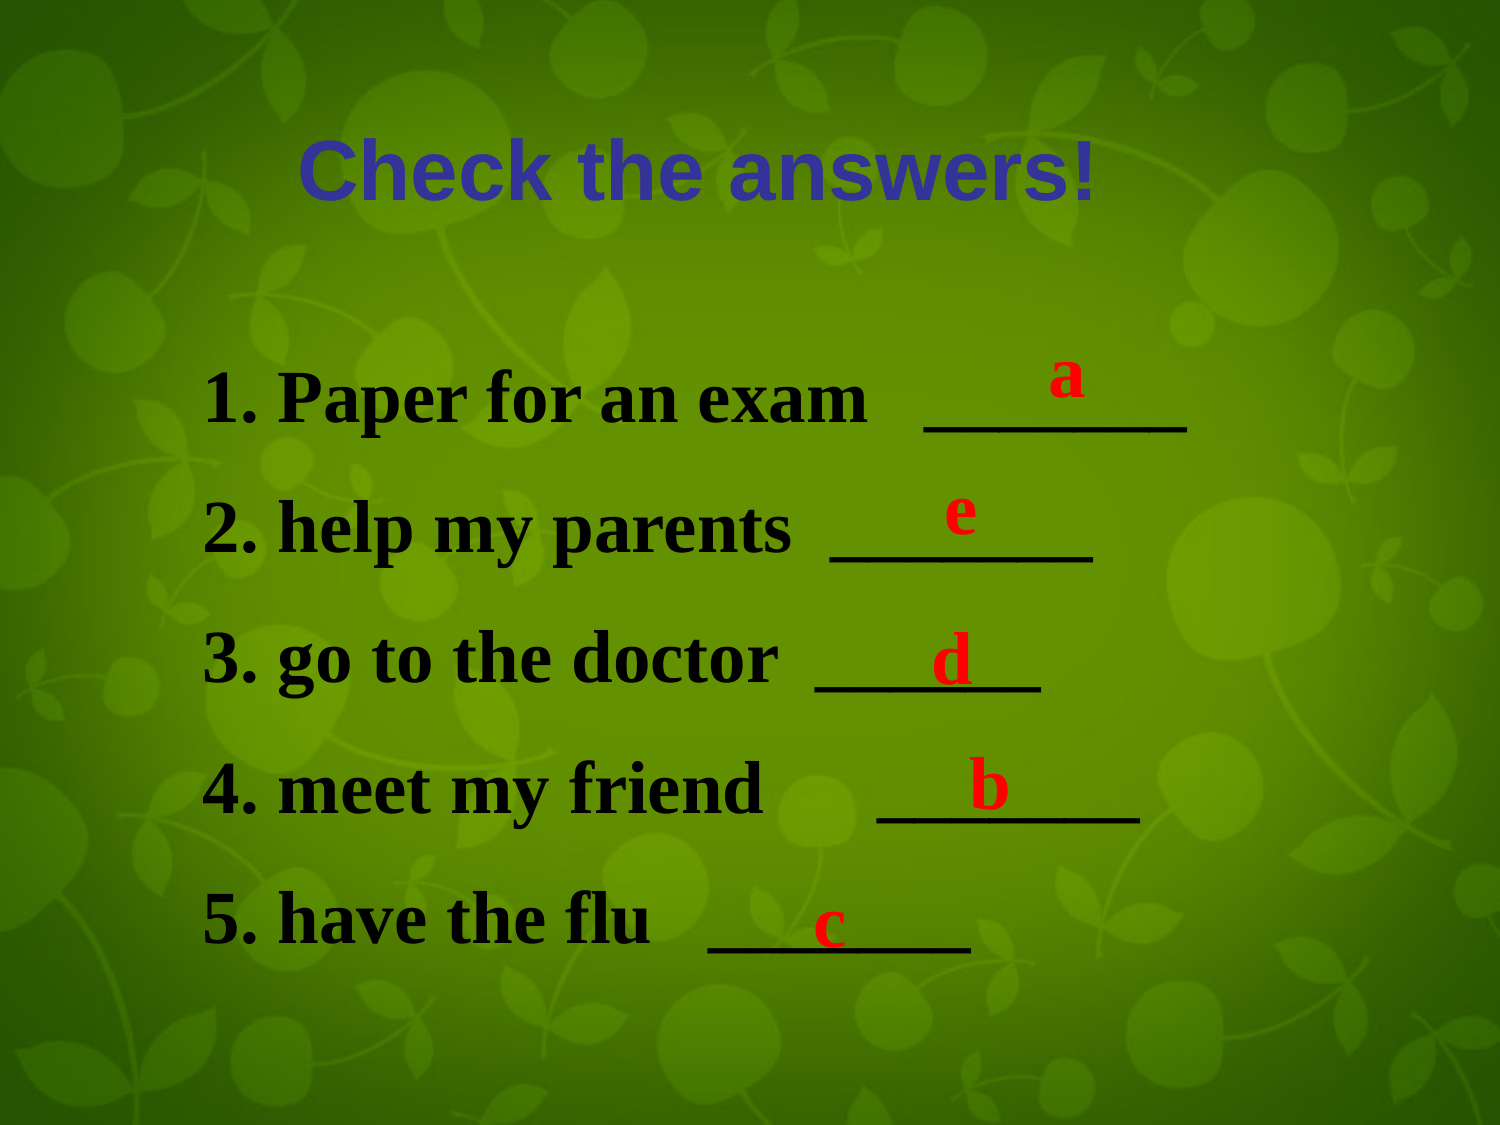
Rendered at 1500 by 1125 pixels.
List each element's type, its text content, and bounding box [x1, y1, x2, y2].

text_box Check the answers! [277, 104, 1160, 227]
picture [0, 0, 1500, 1125]
text_box a [1012, 312, 1123, 422]
text_box d [912, 599, 992, 710]
text_box b [949, 724, 1045, 835]
text_box 1. Paper for an exam _______ 2. help my parents _______ 3. go to the doctor ______ 4. meet my friend _______ 5. have the flu _______ [183, 296, 1380, 902]
text_box c [774, 862, 886, 972]
text_box e [924, 449, 1004, 560]
